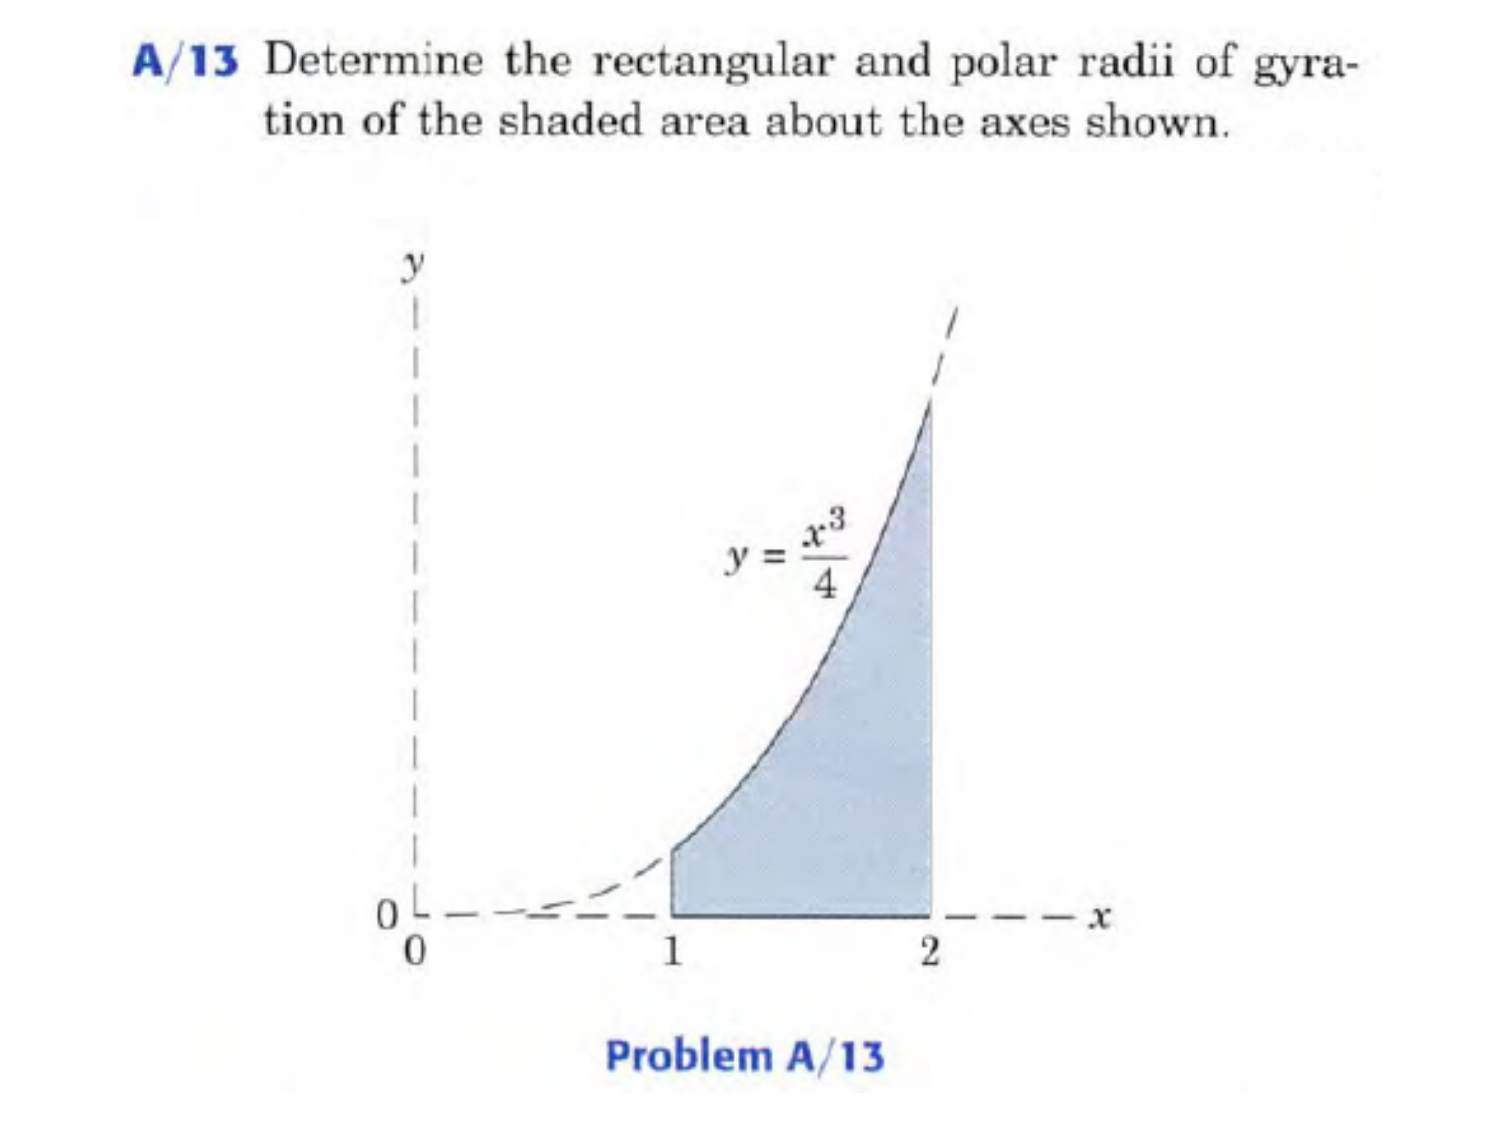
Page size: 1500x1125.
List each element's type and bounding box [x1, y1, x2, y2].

picture [119, 26, 1382, 1093]
